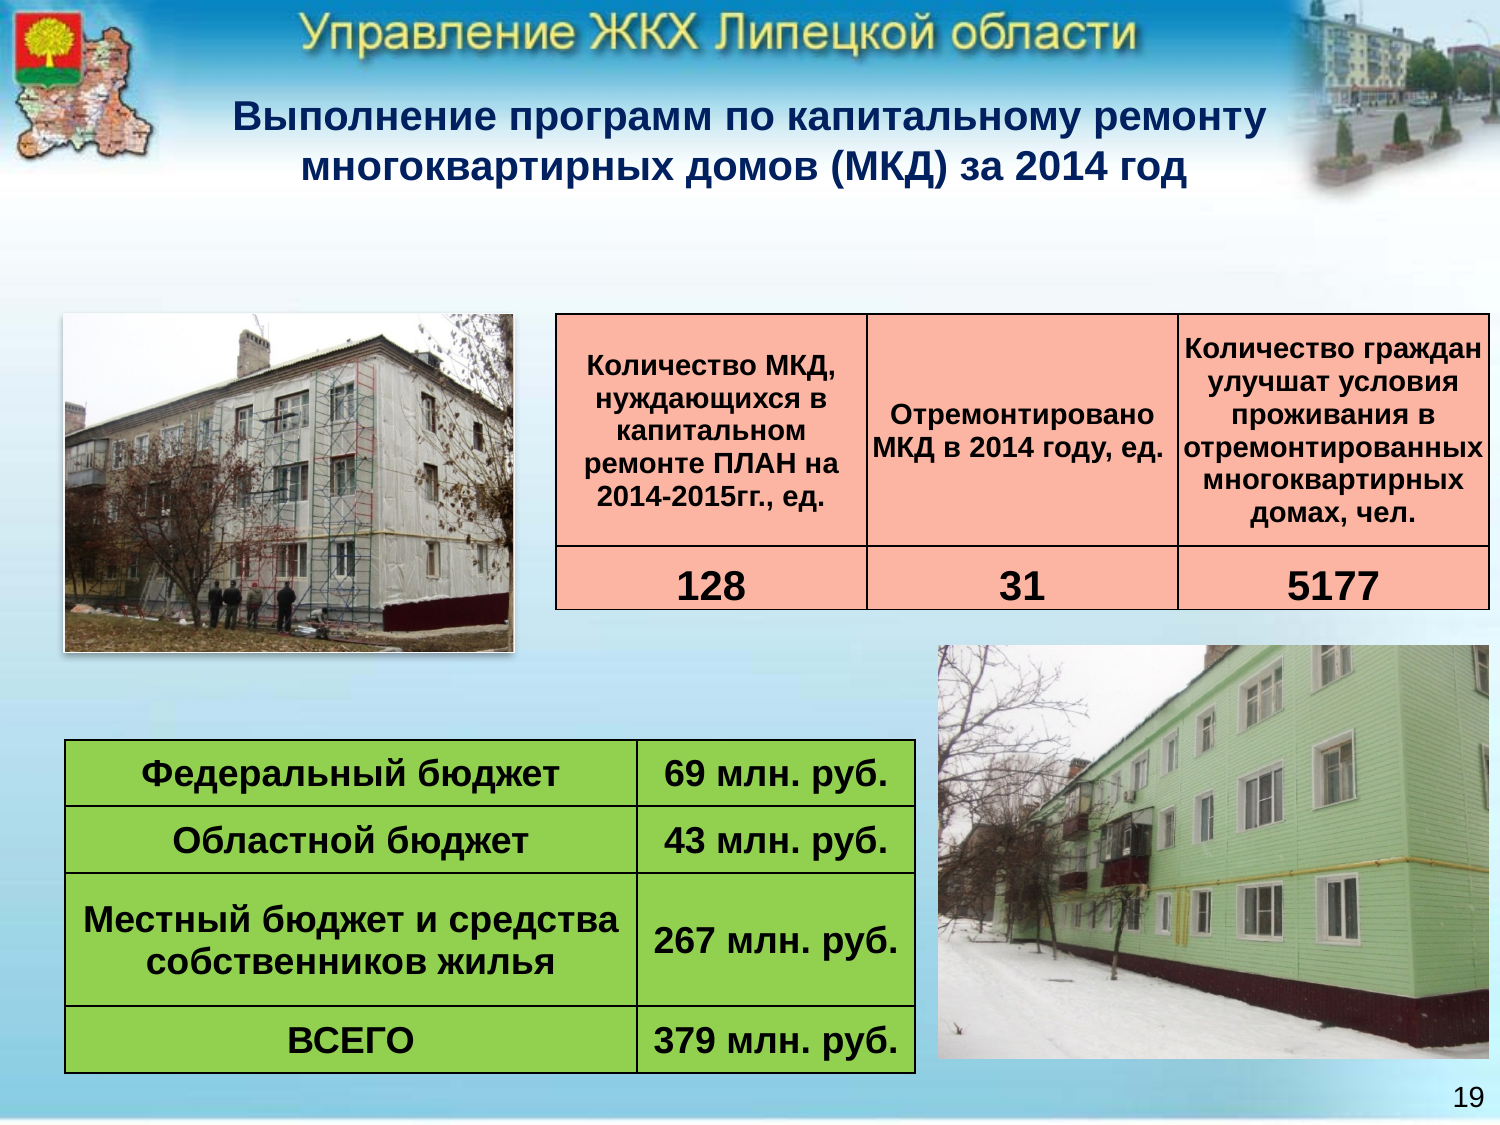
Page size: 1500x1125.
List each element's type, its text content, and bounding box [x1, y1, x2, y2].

table_header Отремонтировано МКД в 2014 году, ед. [868, 315, 1177, 545]
table_cell 379 млн. руб. [638, 1007, 914, 1072]
table_cell 31 [868, 547, 1177, 609]
table_header 69 млн. руб. [638, 741, 914, 805]
table_header Количество МКД, нуждающихся в капитальном ремонте ПЛАН на 2014-2015гг., ед. [557, 315, 866, 545]
table_cell 43 млн. руб. [638, 807, 914, 872]
slide_number 19 [1149, 1070, 1500, 1125]
table_header Количество граждан улучшат условия проживания в отремонтированных многоквартирных домах, чел. [1179, 315, 1488, 545]
table_cell Областной бюджет [66, 807, 636, 872]
table_header Федеральный бюджет [66, 741, 636, 805]
table_cell Местный бюджет и средства собственников жилья [66, 874, 636, 1005]
table_cell 5177 [1179, 547, 1488, 609]
table_cell 128 [557, 547, 866, 609]
table_cell 267 млн. руб. [638, 874, 914, 1005]
table_cell ВСЕГО [66, 1007, 636, 1072]
picture [0, 0, 1500, 1125]
title Выполнение программ по капитальному ремонту многоквартирных домов (МКД) за 2014 год [75, 45, 1425, 233]
